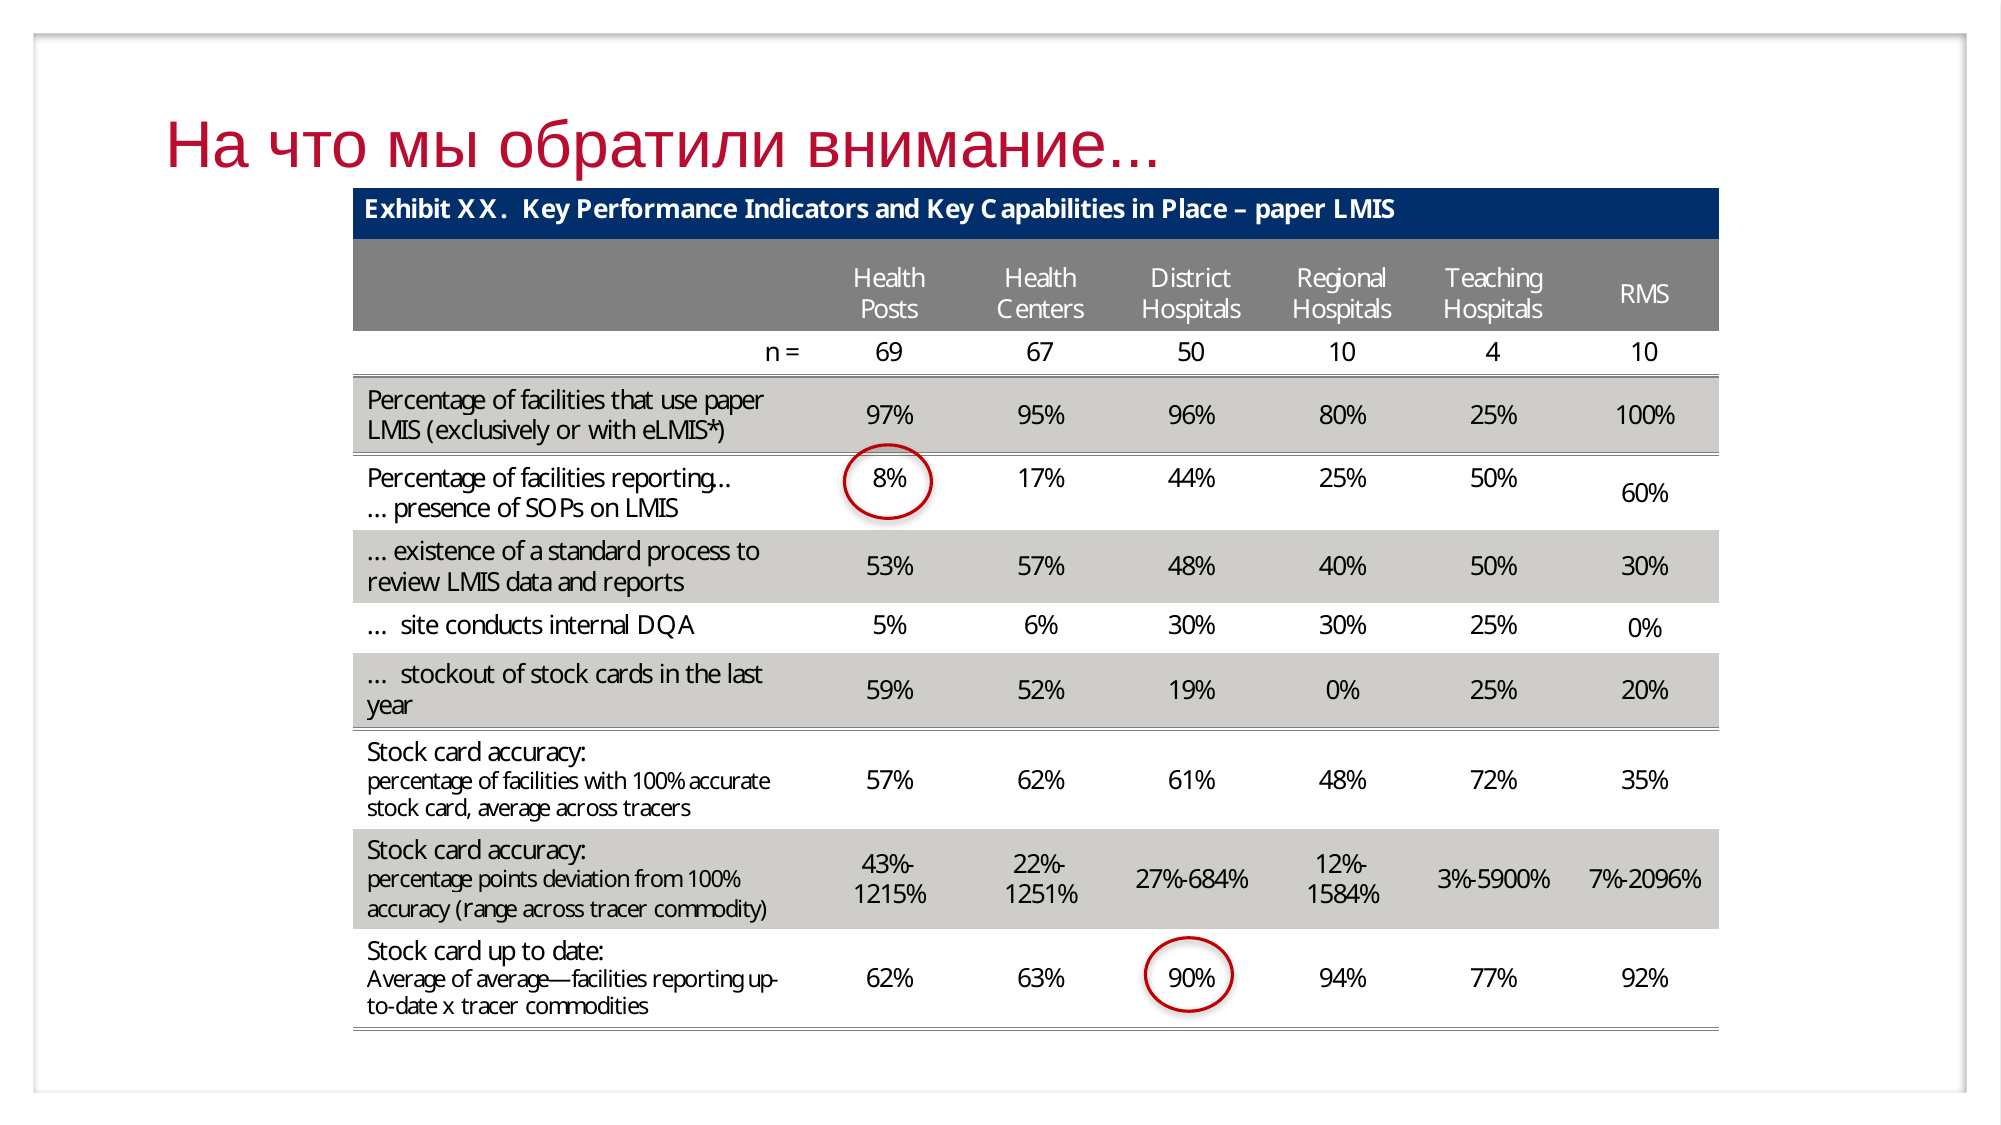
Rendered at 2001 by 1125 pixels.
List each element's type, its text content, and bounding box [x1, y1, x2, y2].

picture [352, 187, 1722, 1038]
title На что мы обратили внимание... [150, 92, 1851, 188]
